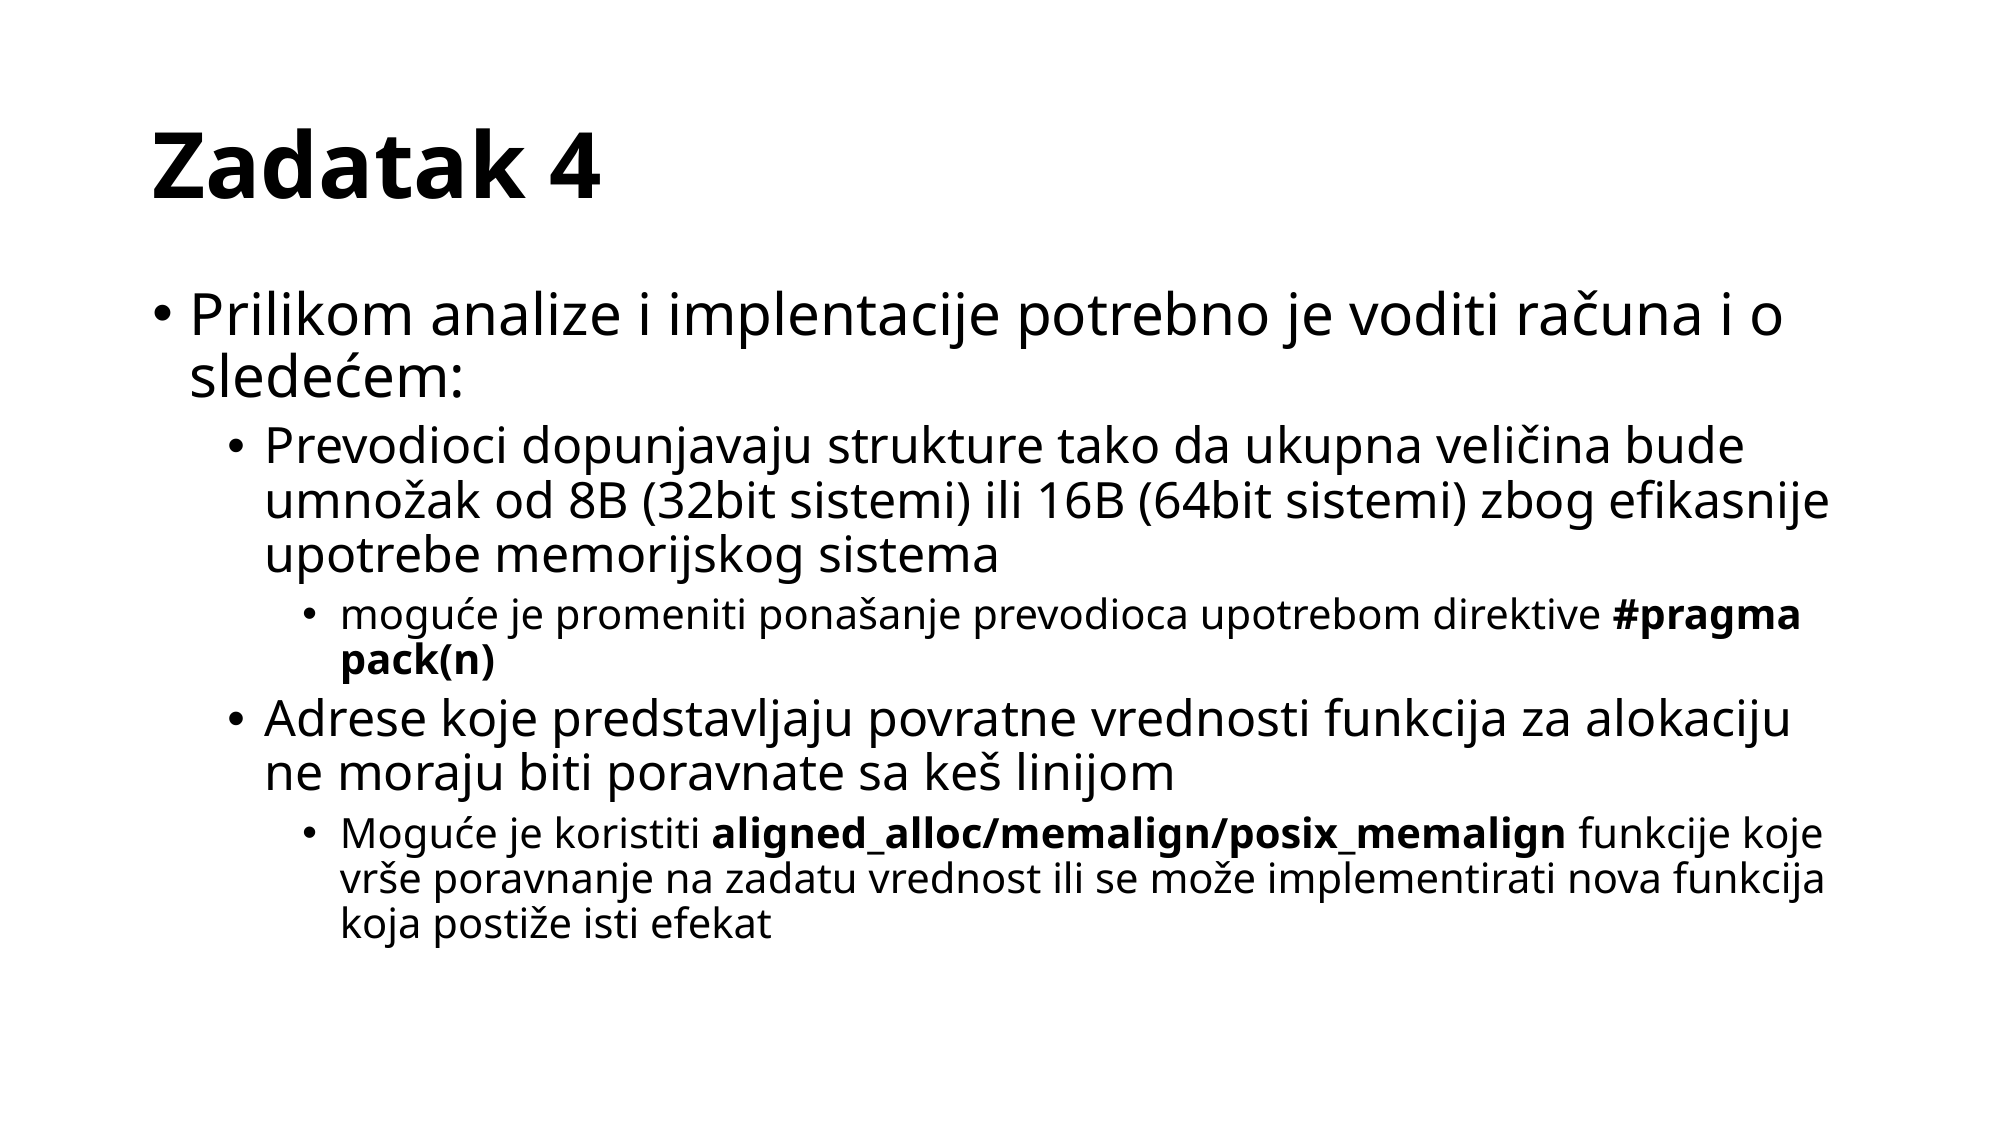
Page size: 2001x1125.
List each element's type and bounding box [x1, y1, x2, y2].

list [137, 277, 1863, 1025]
title [137, 59, 1863, 277]
